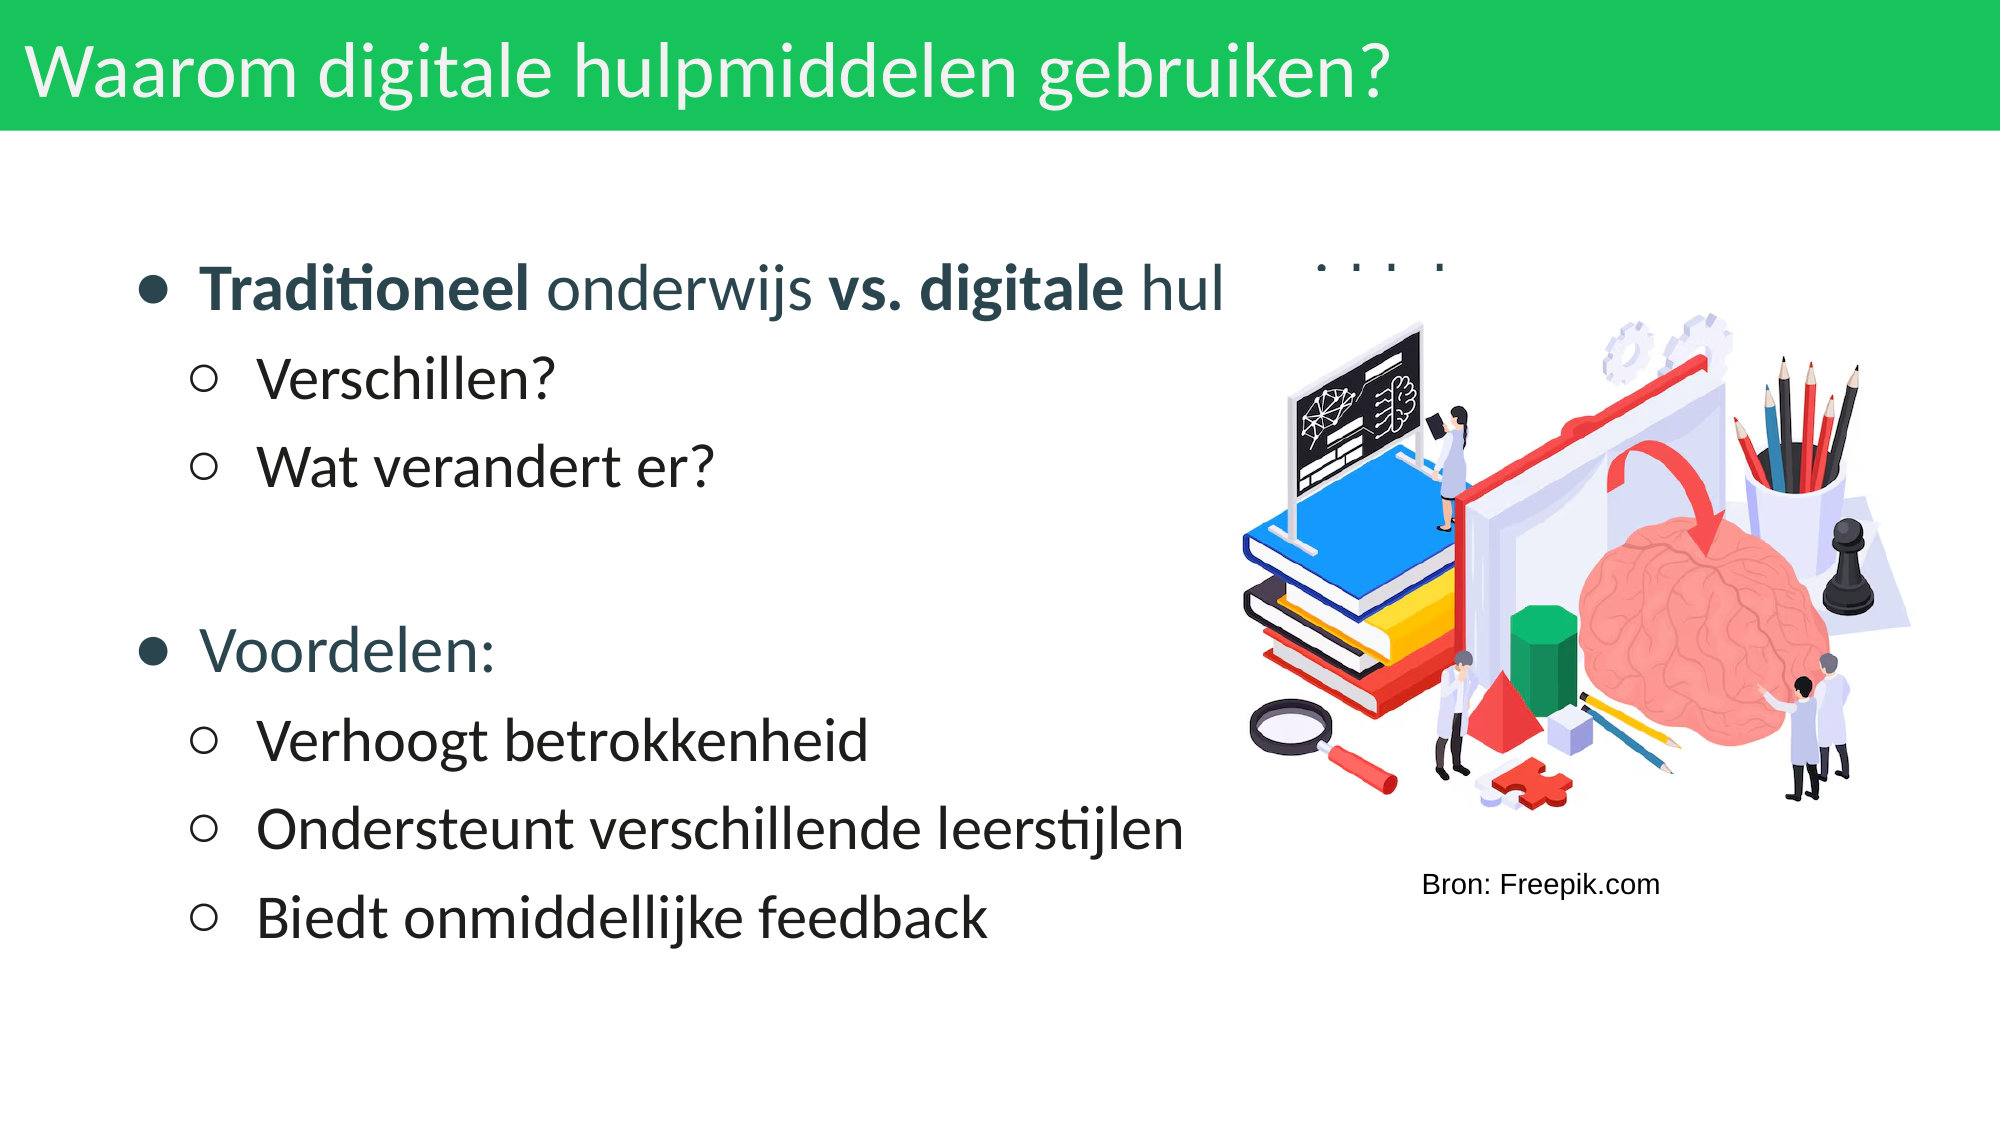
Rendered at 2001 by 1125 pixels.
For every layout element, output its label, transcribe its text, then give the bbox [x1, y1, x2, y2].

list Traditioneel onderwijs vs. digitale hulpmiddelen Verschillen? Wat verandert er? Voordelen: Verhoogt betrokkenheid Ondersteunt verschillende leerstijlen Biedt onmiddellijke feedback [16, 144, 1976, 1108]
title Waarom digitale hulpmiddelen gebruiken? [16, 13, 1976, 131]
picture [1222, 271, 1928, 836]
text_box Bron: Freepik.com [1406, 850, 1744, 915]
